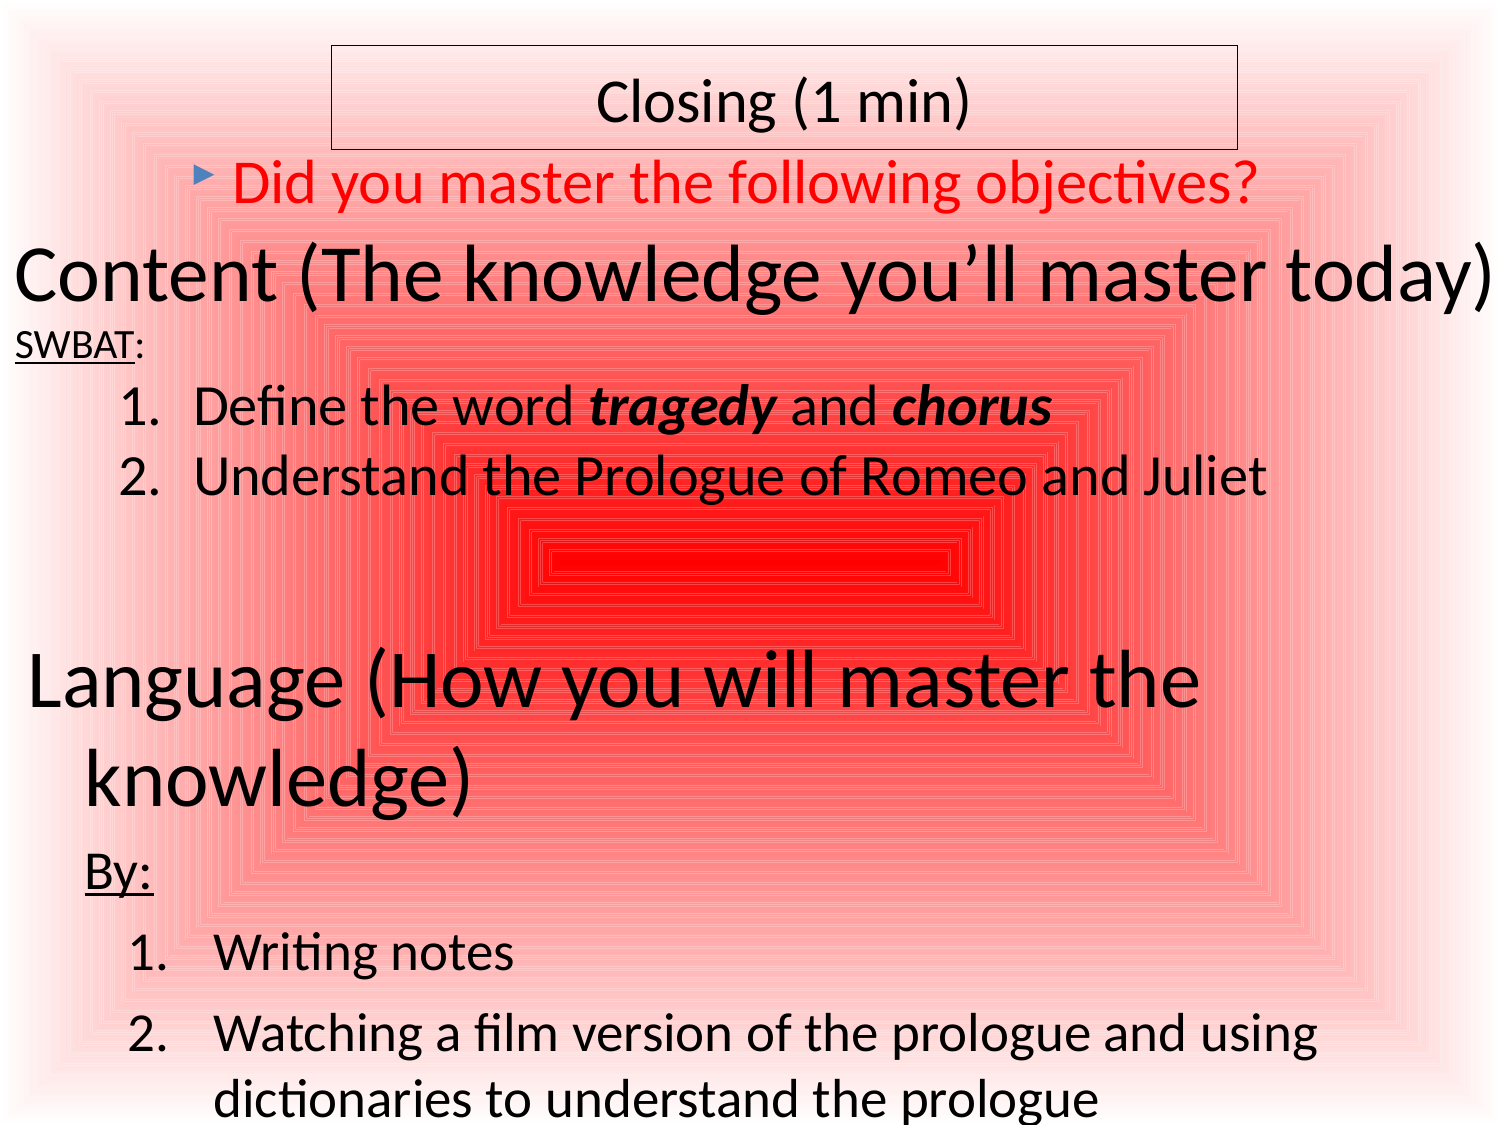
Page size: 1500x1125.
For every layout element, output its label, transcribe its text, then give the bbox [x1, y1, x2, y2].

text_box Content (The knowledge you’ll master today) SWBAT: Define the word tragedy and chorus Understand the Prologue of Romeo and Juliet [0, 212, 1500, 640]
text_box Language (How you will master the knowledge) By: Writing notes Watching a film version of the prologue and using dictionaries to understand the prologue [12, 640, 1500, 1125]
text_box Did you master the following objectives? [0, 134, 1434, 212]
title Closing (1 min) [331, 45, 1238, 134]
